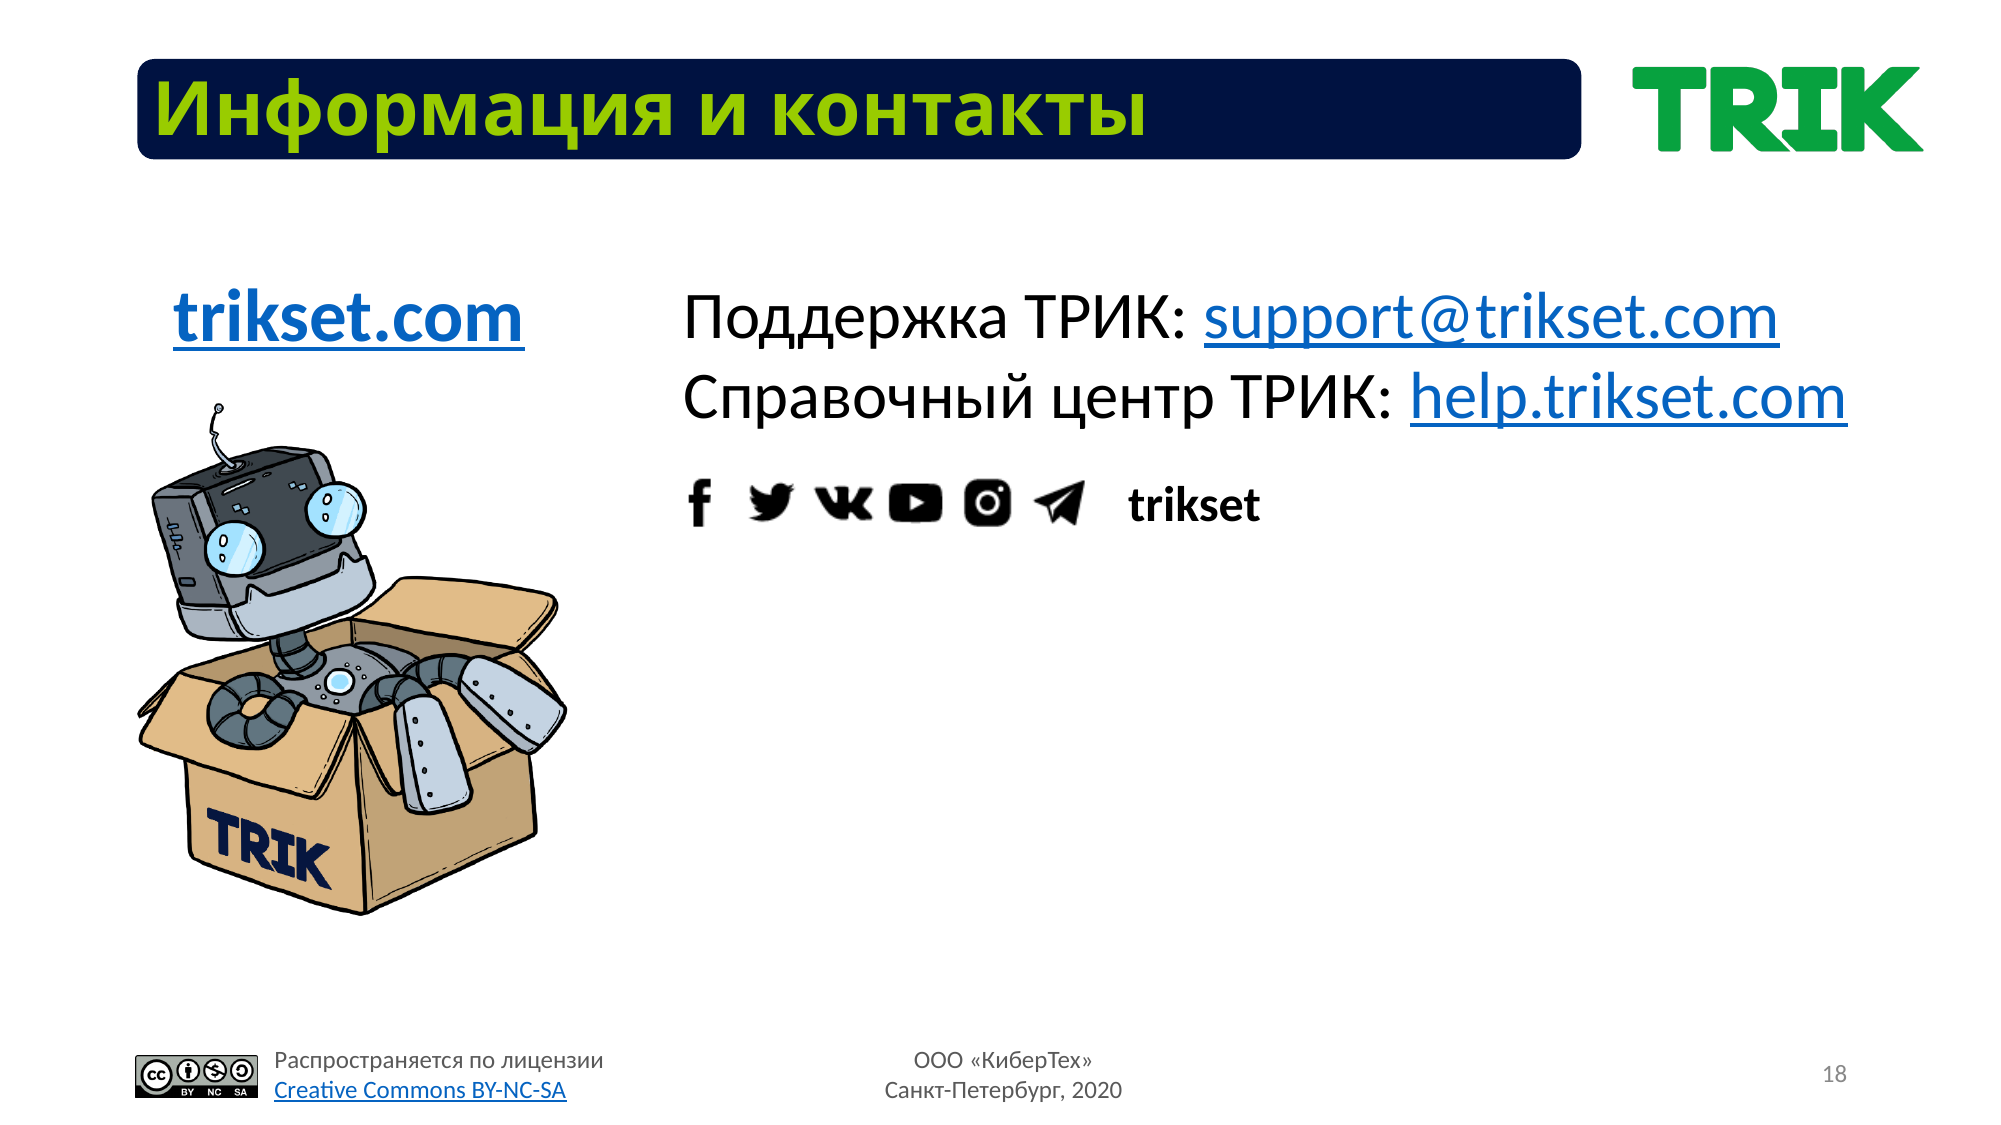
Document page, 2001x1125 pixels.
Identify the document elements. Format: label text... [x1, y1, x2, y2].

slide_number 18 [1412, 1042, 1863, 1103]
picture [61, 363, 651, 953]
picture [1631, 64, 1924, 154]
picture [135, 1055, 258, 1098]
picture [675, 468, 1099, 535]
